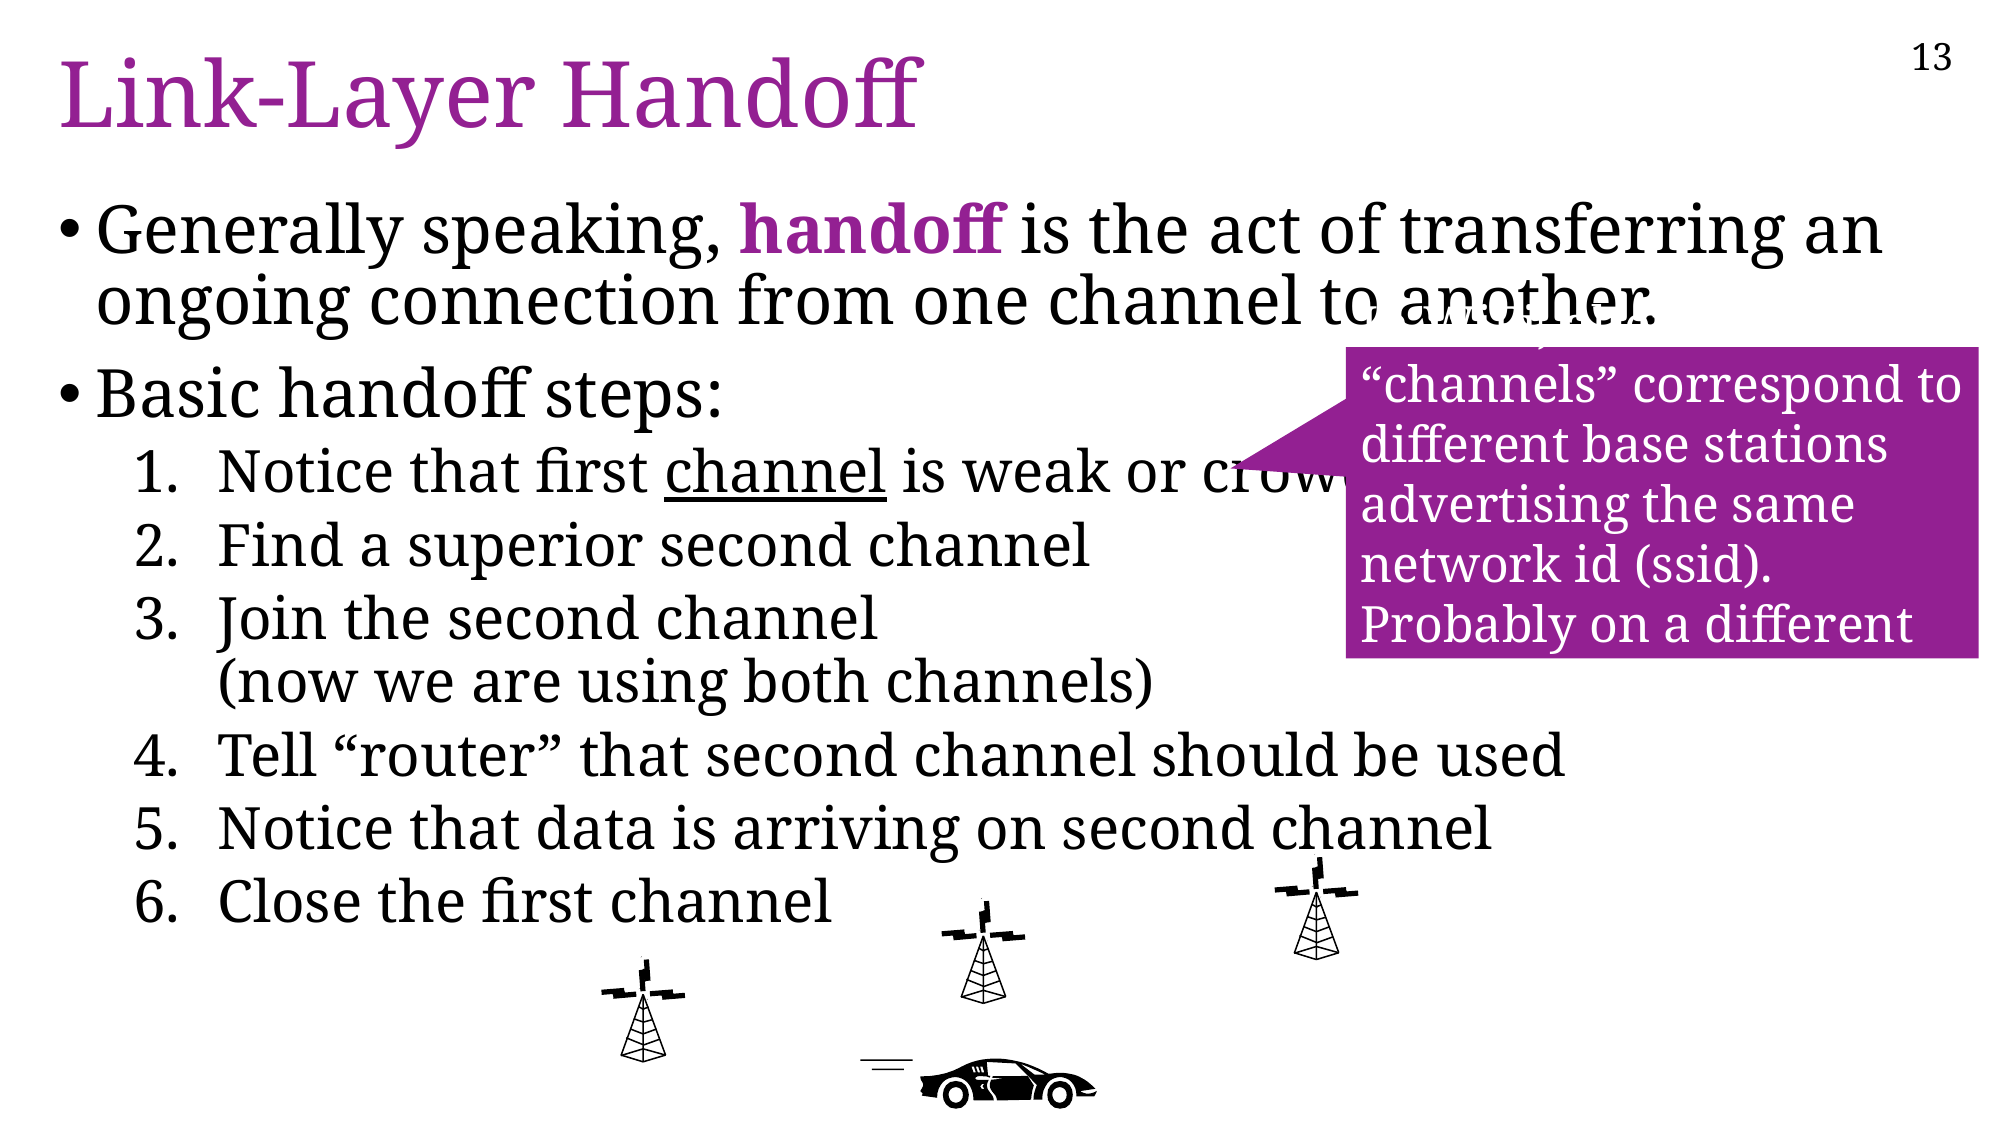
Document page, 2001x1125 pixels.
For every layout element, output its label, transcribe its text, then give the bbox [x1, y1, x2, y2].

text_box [602, 957, 685, 1062]
list Generally speaking, handoff is the act of transferring an ongoing connection from one channel to another. Basic handoff steps: Notice that first channel is weak or crowded Find a superior second channel Join the second channel (now we are using both channels) Tell “router” that second channel should be used Notice that data is arriving on second channel Close the first channel [43, 188, 1953, 1106]
text_box In WiFi, alternative “channels” correspond to different base stations advertising the same network id (ssid). Probably on a different frequency. [1227, 345, 1980, 660]
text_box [942, 898, 1025, 1004]
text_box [860, 1051, 1097, 1109]
title Link-Layer Handoff [43, 25, 1953, 171]
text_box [1275, 855, 1358, 960]
